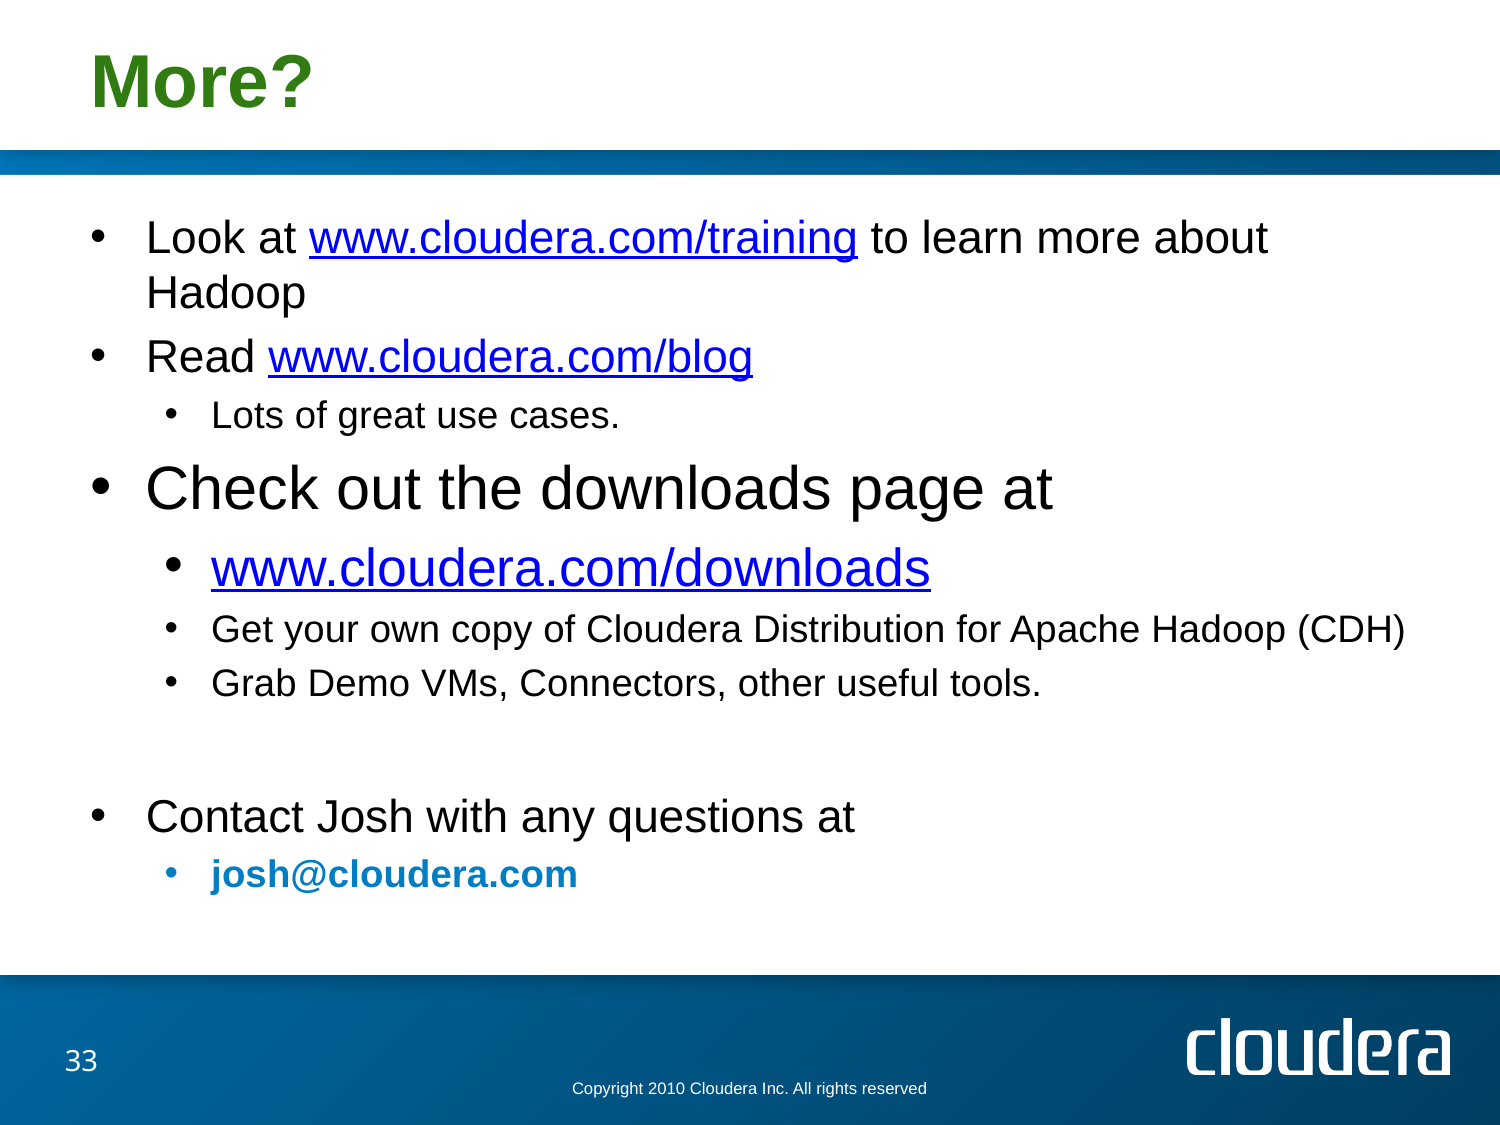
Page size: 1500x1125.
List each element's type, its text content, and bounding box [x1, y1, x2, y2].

slide_number 33 [50, 1031, 400, 1092]
title More? [75, 24, 1425, 130]
footer Copyright 2010 Cloudera Inc. All rights reserved [512, 1062, 988, 1113]
picture [1187, 1018, 1450, 1075]
list Look at www.cloudera.com/training to learn more about Hadoop Read www.cloudera.com/blog Lots of great use cases. Check out the downloads page at www.cloudera.com/downloads Get your own copy of Cloudera Distribution for Apache Hadoop (CDH) Grab Demo VMs, Connectors, other useful tools. Contact Josh with any questions at josh@cloudera.com [75, 200, 1425, 950]
